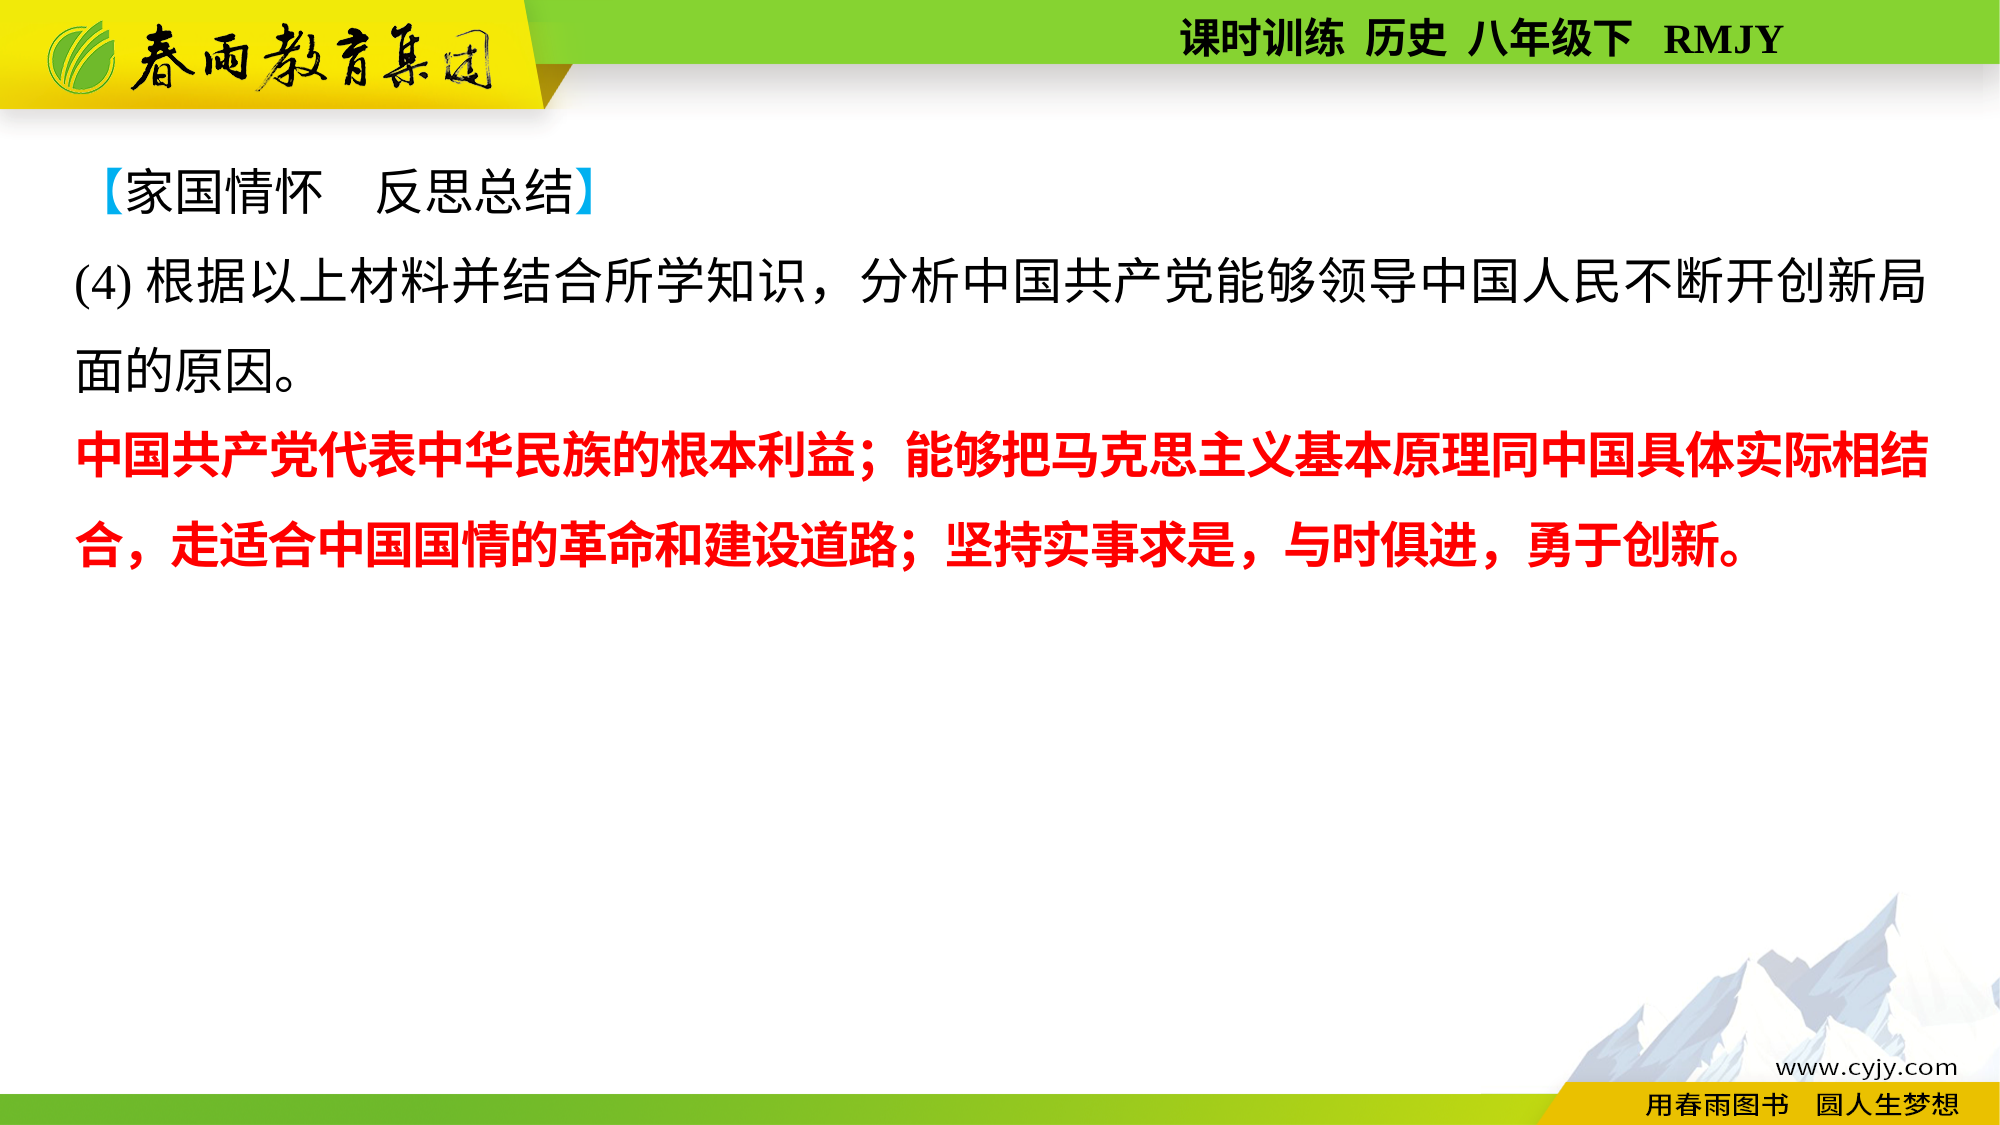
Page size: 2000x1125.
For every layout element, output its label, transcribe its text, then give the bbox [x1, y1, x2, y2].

list 【家国情怀 反思总结】 (4)根据以上材料并结合所学知识，分析中国共产党能够领导中国人民不断开创新局面的原因。 [59, 122, 1944, 386]
picture [0, 0, 2000, 1125]
text_box 中国共产党代表中华民族的根本利益；能够把马克思主义基本原理同中国具体实际相结合，走适合中国国情的革命和建设道路；坚持实事求是，与时俱进，勇于创新。 [59, 386, 1944, 582]
